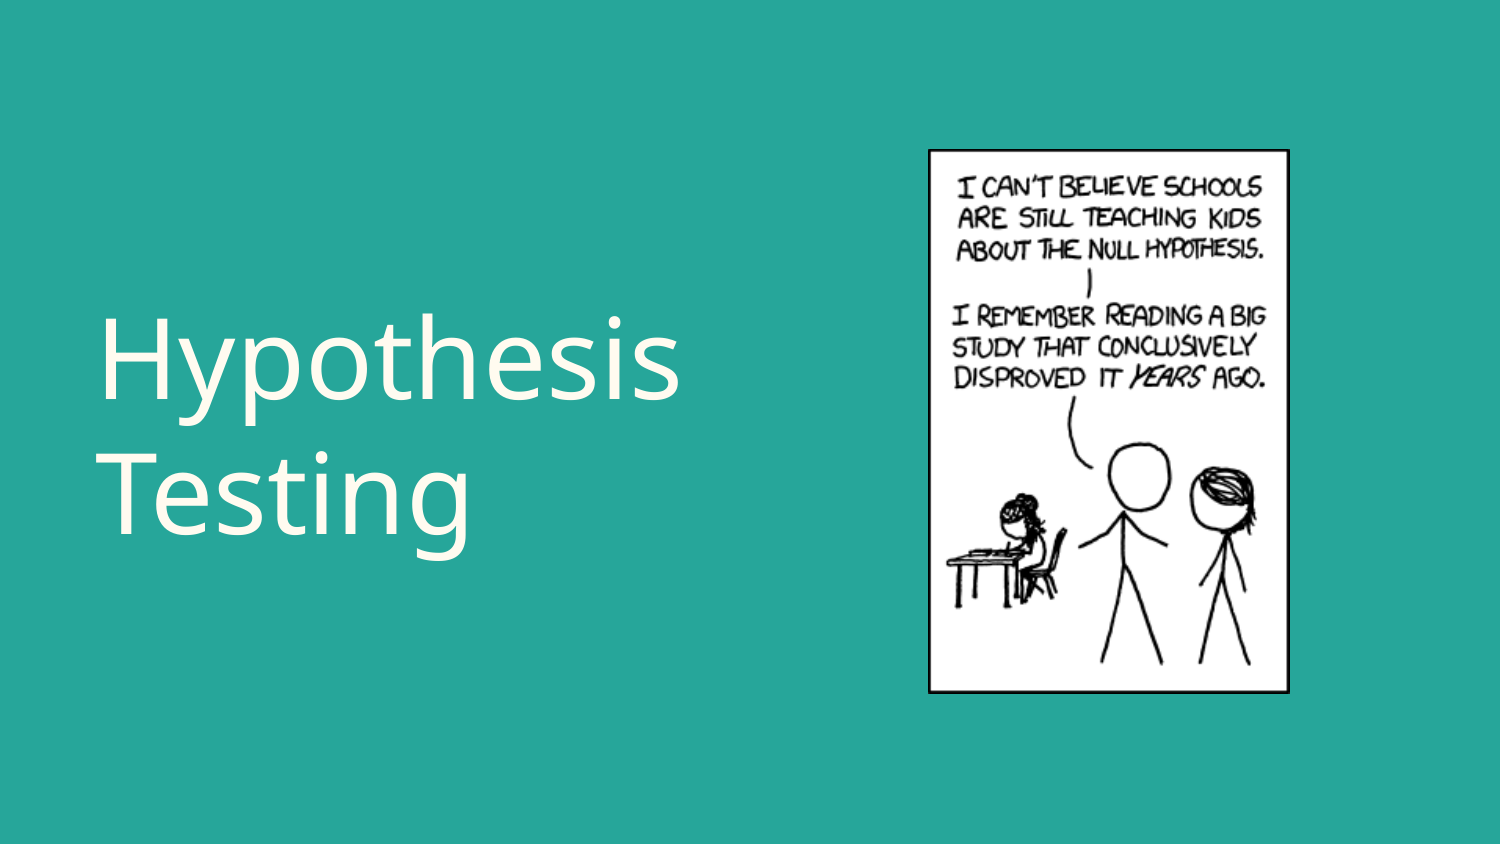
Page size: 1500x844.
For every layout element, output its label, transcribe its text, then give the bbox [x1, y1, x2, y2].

title Hypothesis Testing [80, 86, 1000, 758]
picture [928, 149, 1290, 694]
